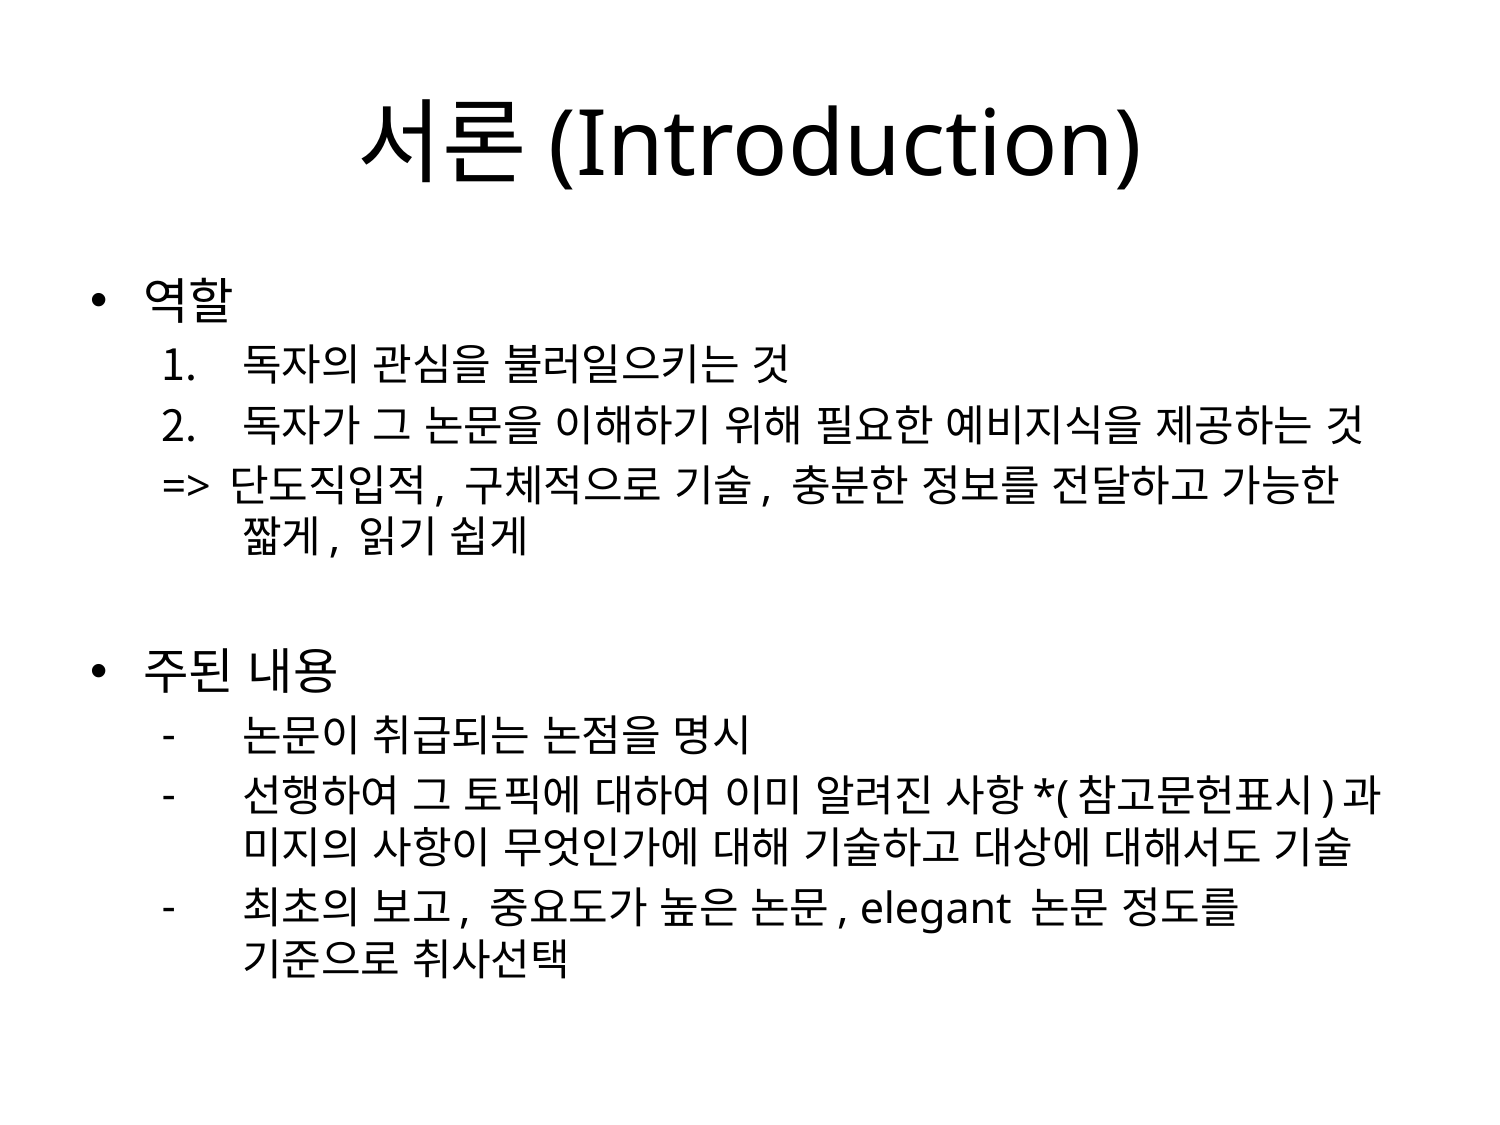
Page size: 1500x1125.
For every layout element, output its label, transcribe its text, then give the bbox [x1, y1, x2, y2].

title 서론(Introduction) [75, 45, 1425, 233]
list 역할 독자의 관심을 불러일으키는 것 독자가 그 논문을 이해하기 위해 필요한 예비지식을 제공하는 것 => 단도직입적, 구체적으로 기술, 충분한 정보를 전달하고 가능한 짧게, 읽기 쉽게 주된 내용 논문이 취급되는 논점을 명시 선행하여 그 토픽에 대하여 이미 알려진 사항*(참고문헌표시)과 미지의 사항이 무엇인가에 대해 기술하고 대상에 대해서도 기술 최초의 보고, 중요도가 높은 논문, elegant 논문 정도를 기준으로 취사선택 [75, 262, 1425, 1005]
